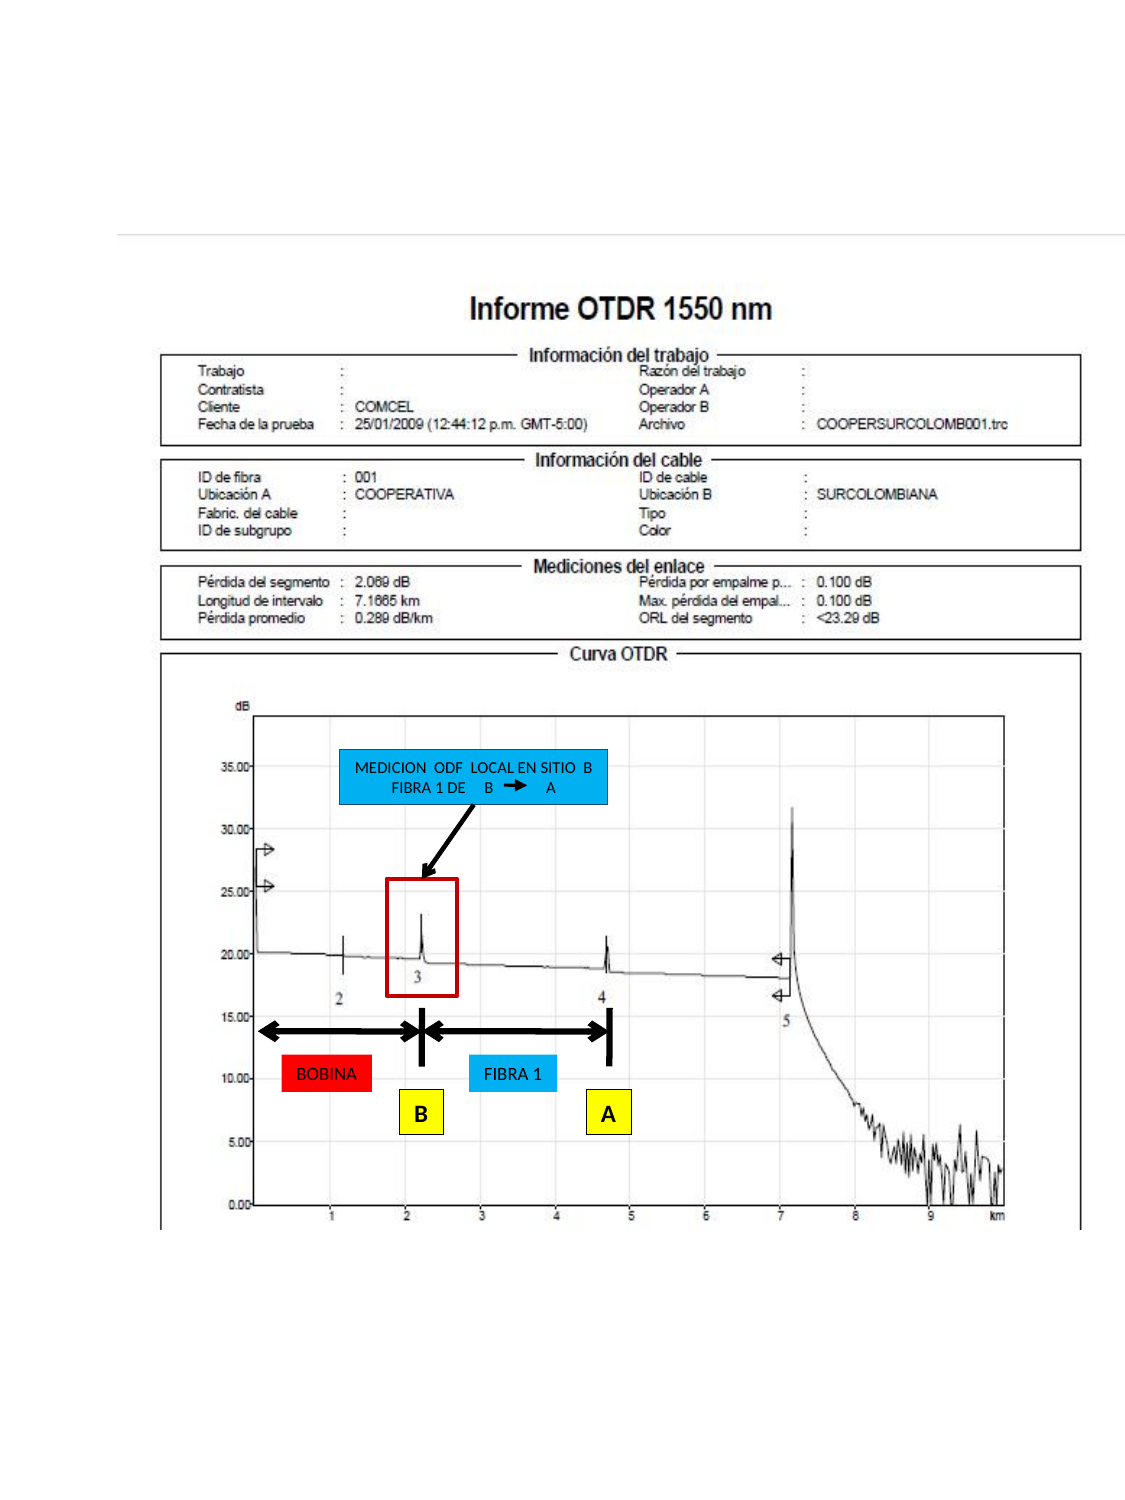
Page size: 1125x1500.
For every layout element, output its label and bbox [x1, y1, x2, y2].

picture [116, 234, 1125, 1230]
text_box [410, 815, 485, 869]
